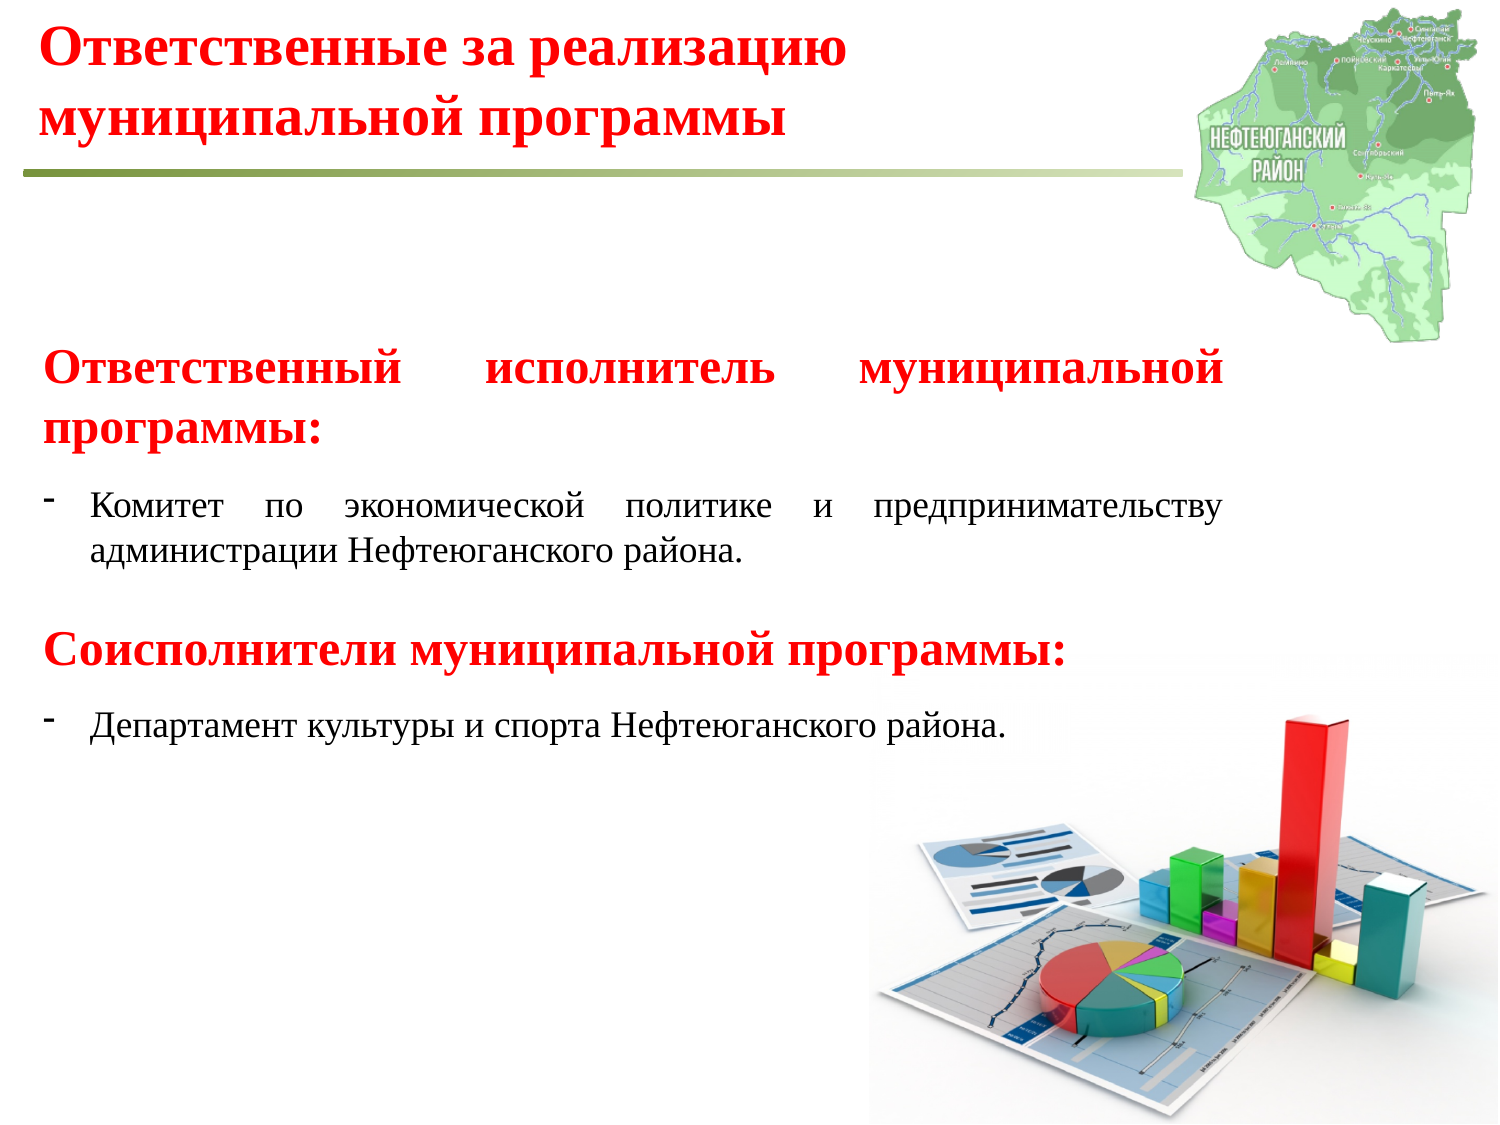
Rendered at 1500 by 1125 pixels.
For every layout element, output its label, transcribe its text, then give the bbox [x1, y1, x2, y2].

text_box [22, 167, 1183, 179]
text_box Ответственные за реализацию муниципальной программы [23, 0, 1186, 155]
picture [1188, 0, 1490, 347]
text_box Ответственный исполнитель муниципальной программы: Комитет по экономической политике и предпринимательству администрации Нефтеюганского района. Соисполнители муниципальной программы: Департамент культуры и спорта Нефтеюганского района. [28, 326, 1239, 753]
picture [869, 652, 1498, 1124]
